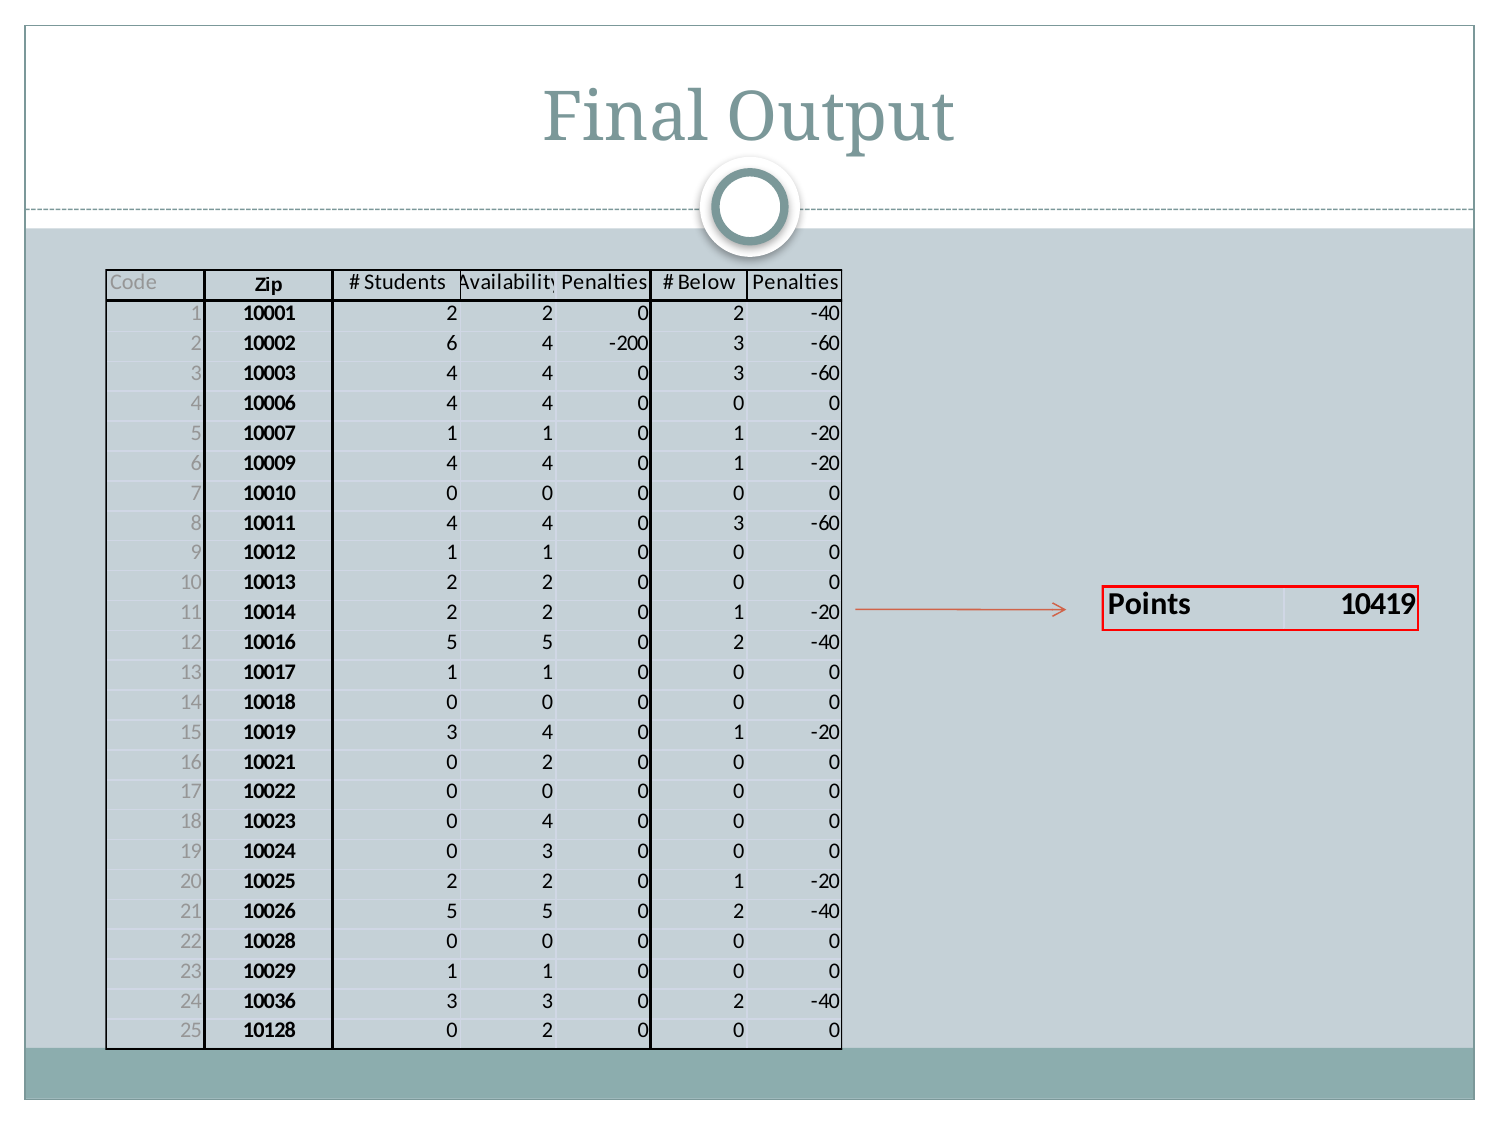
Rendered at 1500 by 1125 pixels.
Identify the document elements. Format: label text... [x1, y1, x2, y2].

picture [1101, 585, 1422, 633]
title Final Output [49, 37, 1450, 162]
picture [105, 269, 844, 1052]
